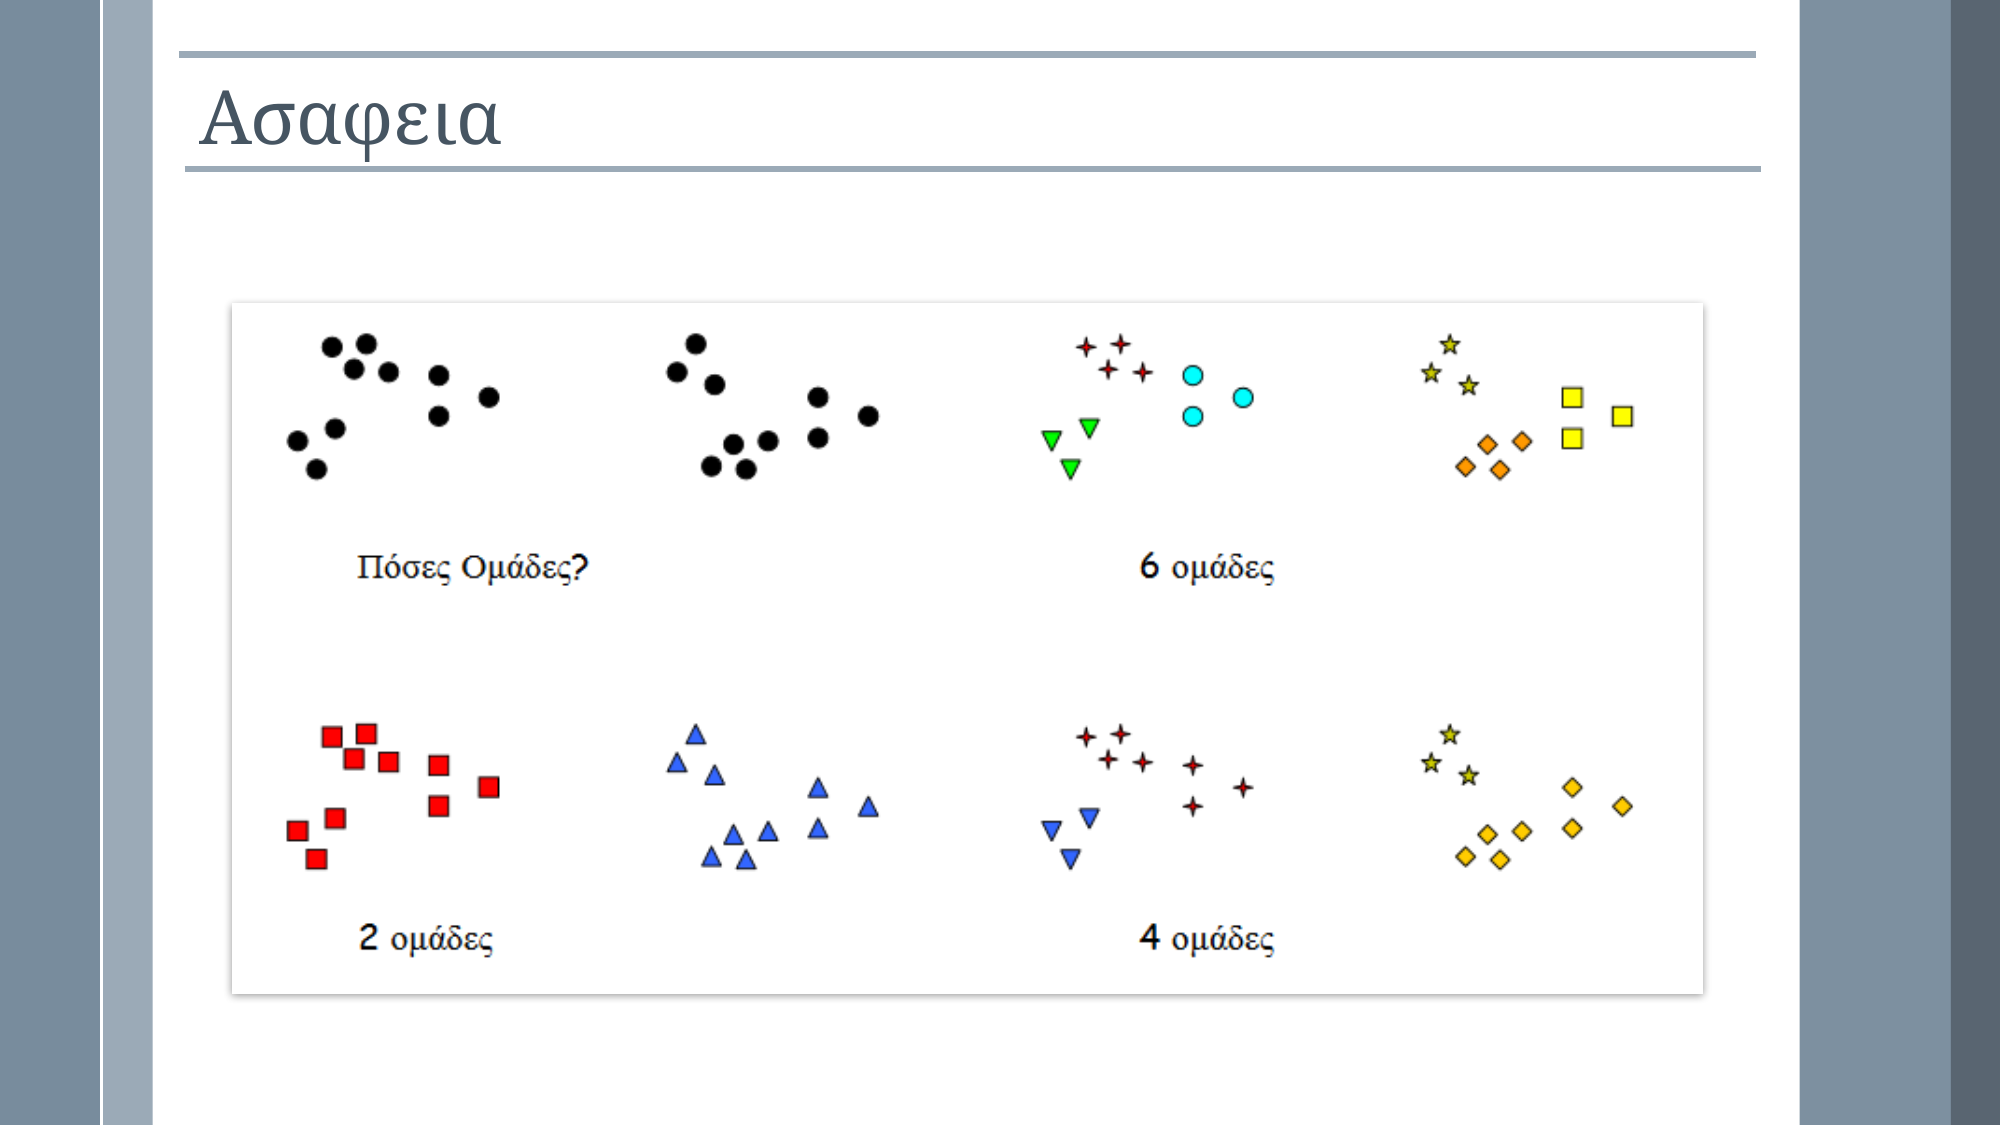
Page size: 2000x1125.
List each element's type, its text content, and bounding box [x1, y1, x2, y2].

text_box Ασαφεια [184, 62, 1756, 167]
picture [246, 317, 1689, 980]
